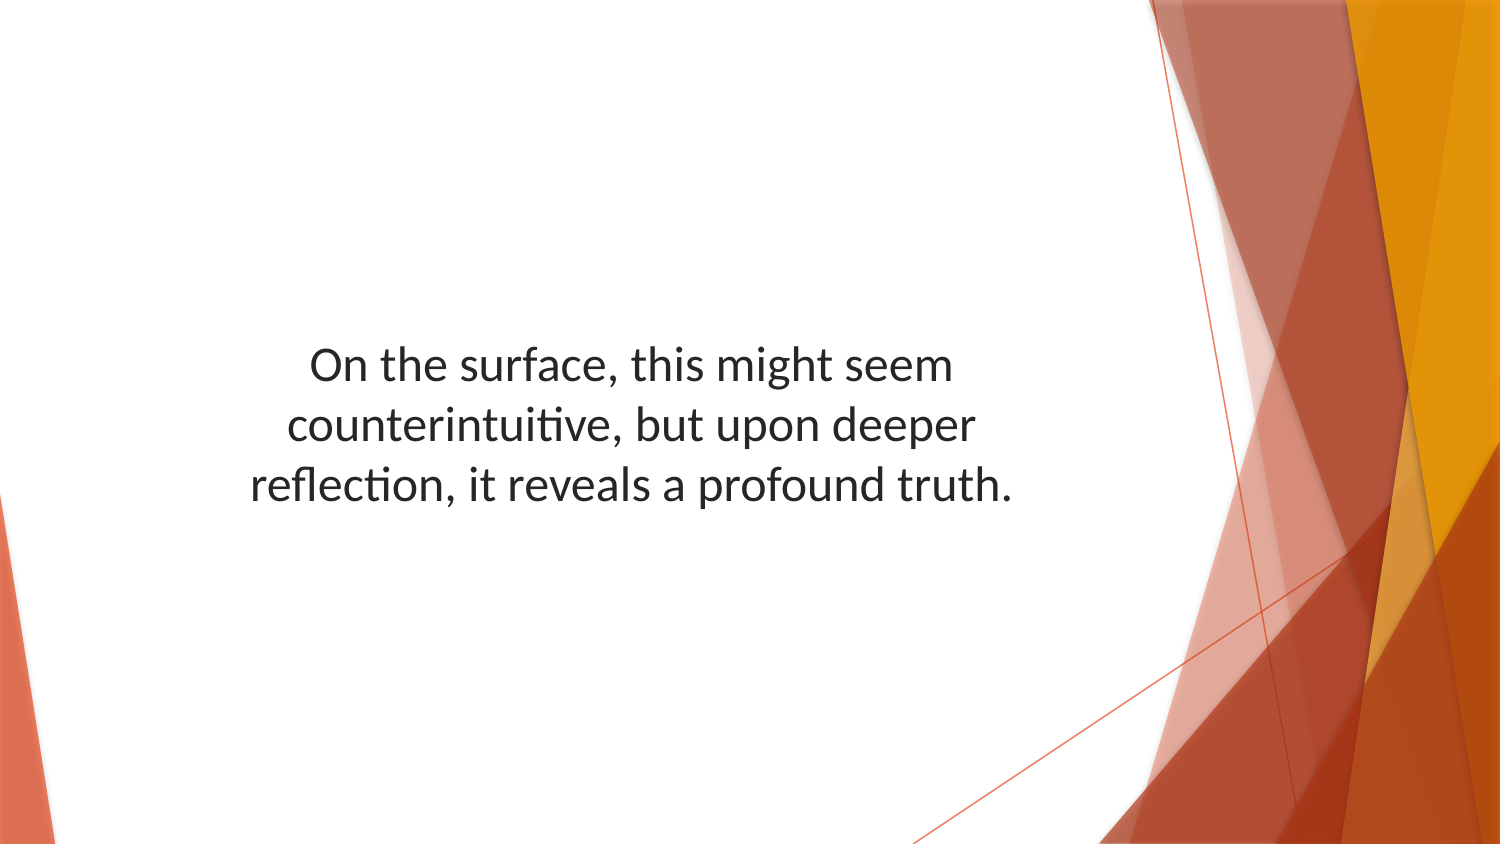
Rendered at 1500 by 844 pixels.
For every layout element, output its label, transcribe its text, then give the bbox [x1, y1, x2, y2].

list On the surface, this might seem counterintuitive, but upon deeper reflection, it reveals a profound truth. [230, 197, 1034, 647]
